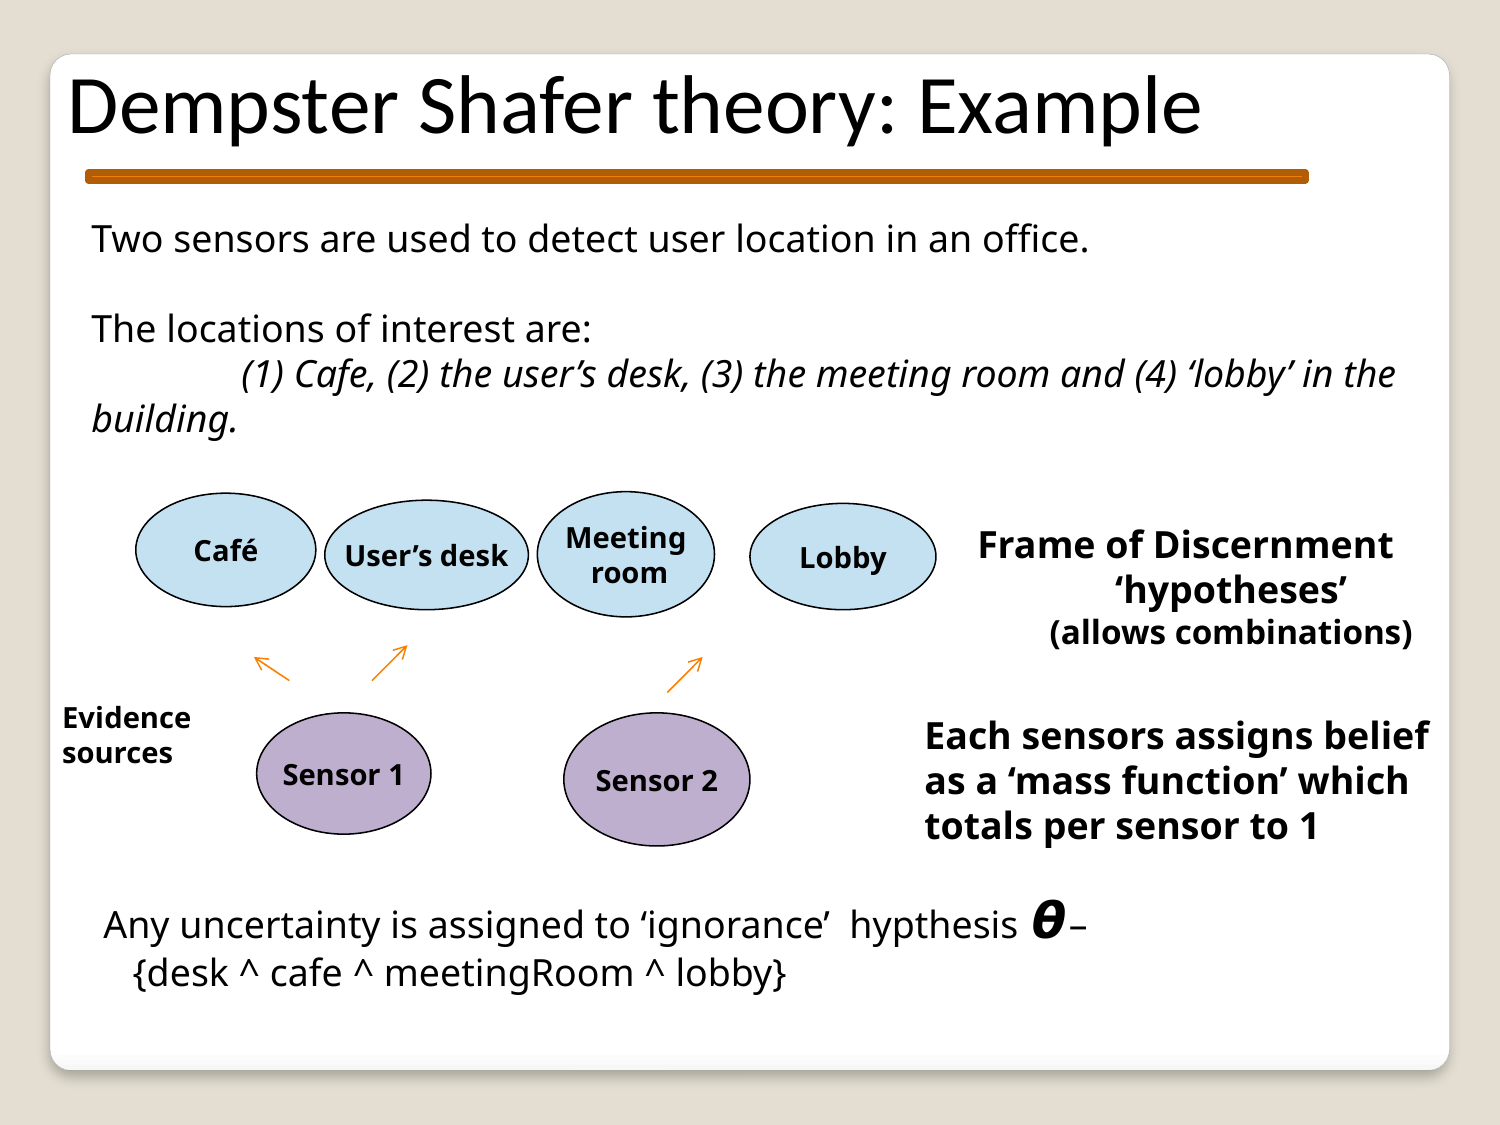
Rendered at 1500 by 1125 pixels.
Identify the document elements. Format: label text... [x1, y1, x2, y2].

text_box Frame of Discernment ‘hypotheses’ (allows combinations) [962, 513, 1500, 659]
text_box Sensor 1 [256, 712, 431, 835]
text_box Evidence sources [47, 692, 231, 777]
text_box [371, 644, 408, 681]
text_box [85, 169, 1309, 184]
text_box Sensor 2 [563, 712, 750, 846]
text_box Any uncertainty is assigned to ‘ignorance’ hypthesis 𝞱– {desk ^ cafe ^ meetingRoom ^ lobby} [88, 881, 1430, 1002]
text_box Café [135, 493, 316, 607]
text_box User’s desk [324, 500, 529, 610]
text_box Lobby [749, 503, 936, 610]
text_box Meeting room [537, 491, 715, 617]
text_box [666, 656, 703, 693]
text_box Two sensors are used to detect user location in an office. The locations of interest are: (1) Cafe, (2) the user’s desk, (3) the meeting room and (4) ‘lobby’ in the building. [76, 208, 1418, 538]
text_box Dempster Shafer theory: Example [53, 42, 1425, 258]
text_box Each sensors assigns belief as a ‘mass function’ which totals per sensor to 1 [909, 704, 1447, 855]
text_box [253, 656, 290, 681]
